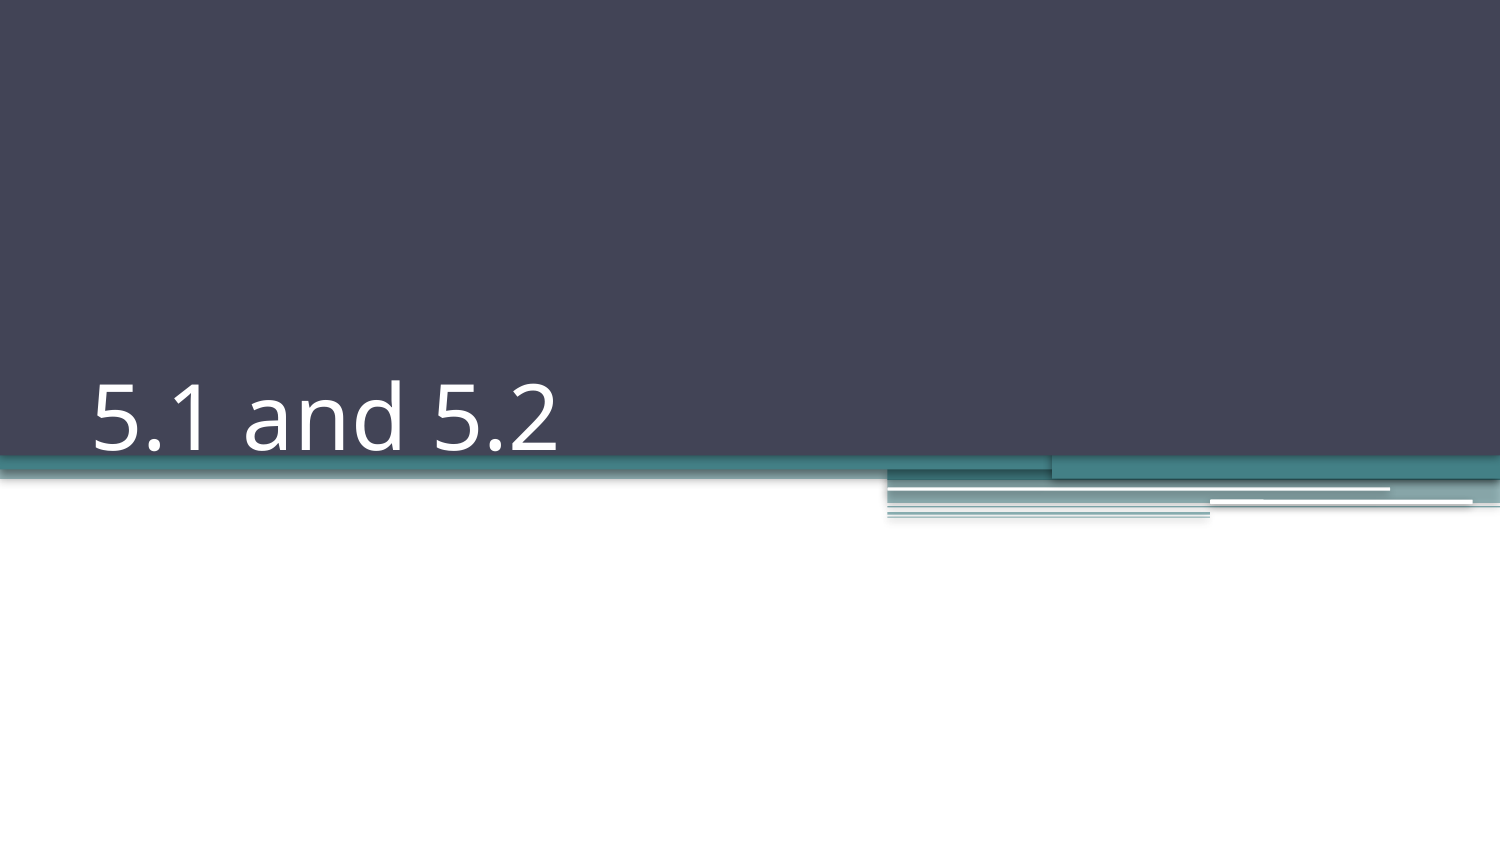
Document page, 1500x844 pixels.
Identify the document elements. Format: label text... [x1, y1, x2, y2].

title 5.1 and 5.2 [74, 295, 1463, 477]
